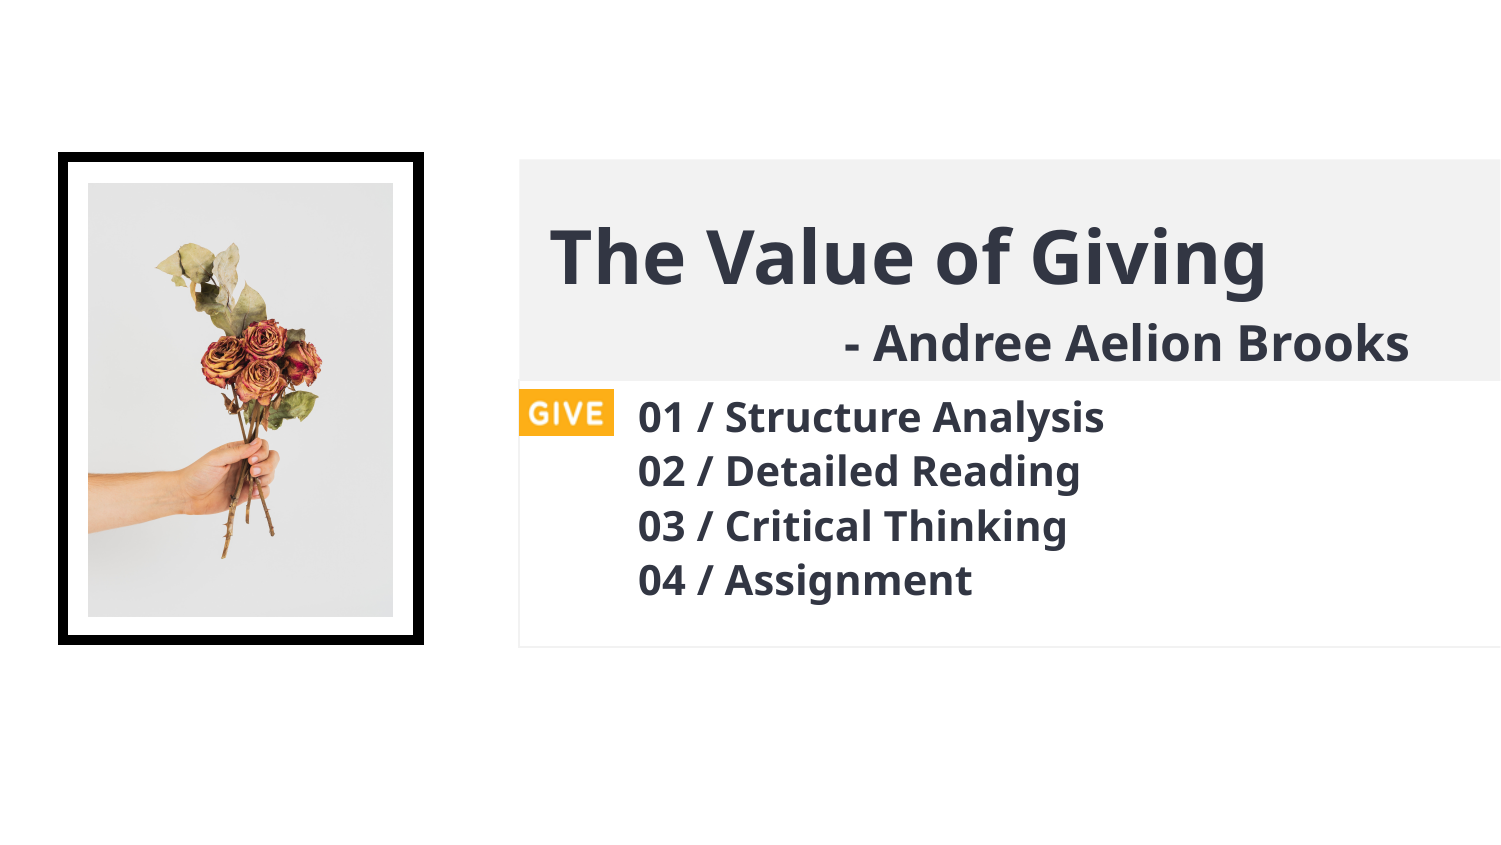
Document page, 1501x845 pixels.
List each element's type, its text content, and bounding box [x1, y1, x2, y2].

text_box 01 / Structure Analysis [626, 385, 1147, 439]
text_box [518, 158, 1501, 379]
picture [519, 389, 614, 436]
text_box 03 / Critical Thinking [626, 493, 1181, 555]
text_box [62, 156, 420, 641]
picture [88, 183, 393, 617]
text_box [518, 379, 1501, 648]
text_box 02 / Detailed Reading [626, 439, 1181, 493]
text_box 04 / Assignment [626, 547, 1052, 610]
text_box The Value of Giving - Andree Aelion Brooks [535, 184, 1425, 379]
